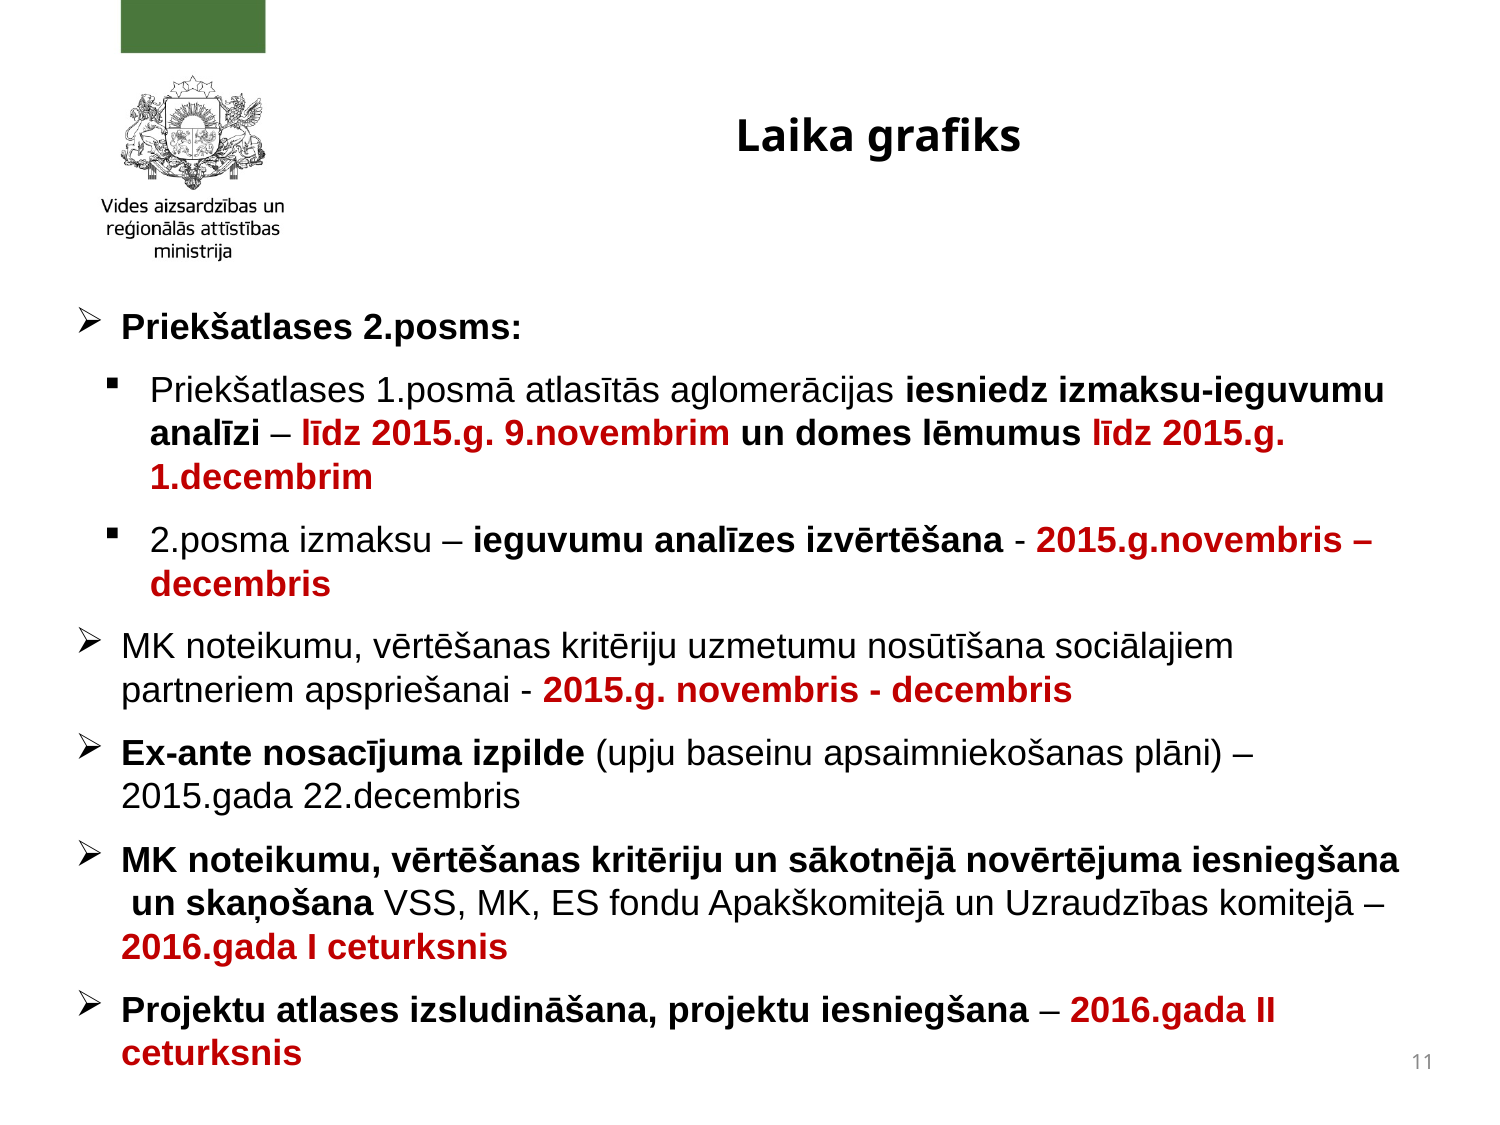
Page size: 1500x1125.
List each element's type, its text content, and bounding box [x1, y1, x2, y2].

list Priekšatlases 2.posms: Priekšatlases 1.posmā atlasītās aglomerācijas iesniedz izmaksu-ieguvumu analīzi – līdz 2015.g. 9.novembrim un domes lēmumus līdz 2015.g. 1.decembrim 2.posma izmaksu – ieguvumu analīzes izvērtēšana - 2015.g.novembris – decembris MK noteikumu, vērtēšanas kritēriju uzmetumu nosūtīšana sociālajiem partneriem apspriešanai - 2015.g. novembris - decembris Ex-ante nosacījuma izpilde (upju baseinu apsaimniekošanas plāni) – 2015.gada 22.decembris MK noteikumu, vērtēšanas kritēriju un sākotnējā novērtējuma iesniegšana un skaņošana VSS, MK, ES fondu Apakškomitejā un Uzraudzības komitejā – 2016.gada I ceturksnis Projektu atlases izsludināšana, projektu iesniegšana – 2016.gada II ceturksnis [60, 295, 1426, 1088]
picture [48, 0, 338, 321]
slide_number 11 [1426, 1037, 1450, 1088]
title Laika grafiks [378, 99, 1379, 169]
